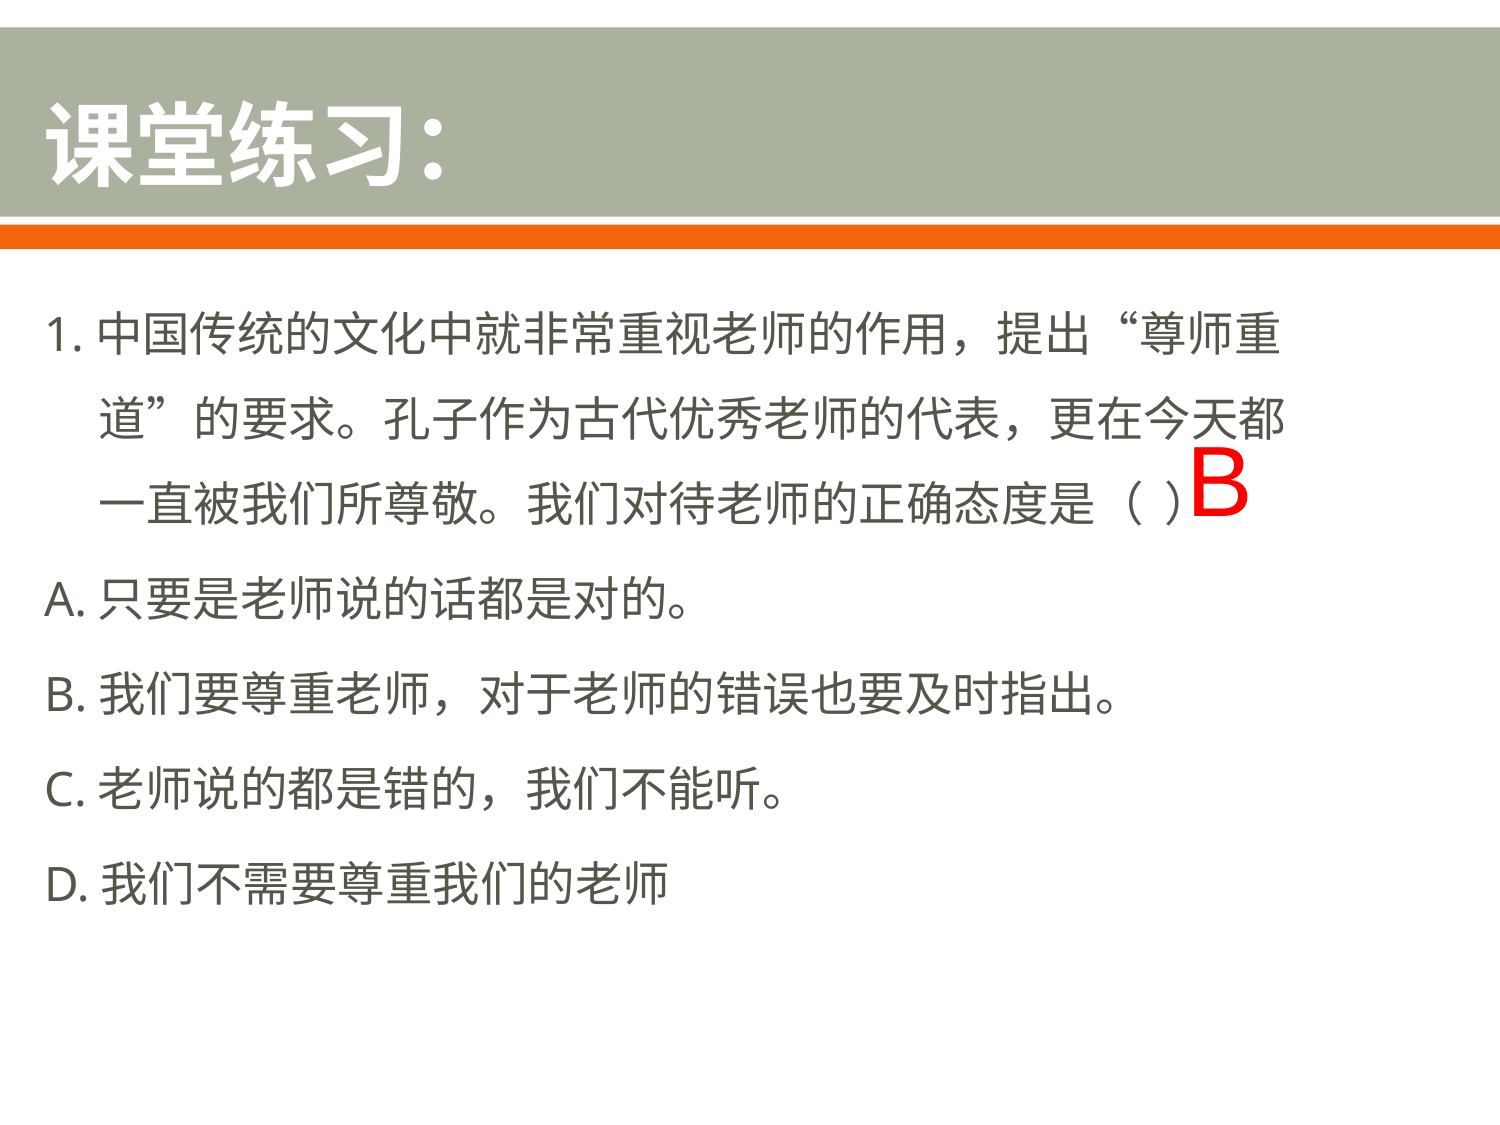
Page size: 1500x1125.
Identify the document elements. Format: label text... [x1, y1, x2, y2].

text_box B [1171, 409, 1270, 545]
text_box 课堂练习： [29, 81, 721, 206]
list 1.中国传统的文化中就非常重视老师的作用，提出“尊师重道”的要求。孔子作为古代优秀老师的代表，更在今天都一直被我们所尊敬。我们对待老师的正确态度是（ ） A.只要是老师说的话都是对的。 B.我们要尊重老师，对于老师的错误也要及时指出。 C.老师说的都是错的，我们不能听。 D.我们不需要尊重我们的老师 [29, 267, 1323, 982]
